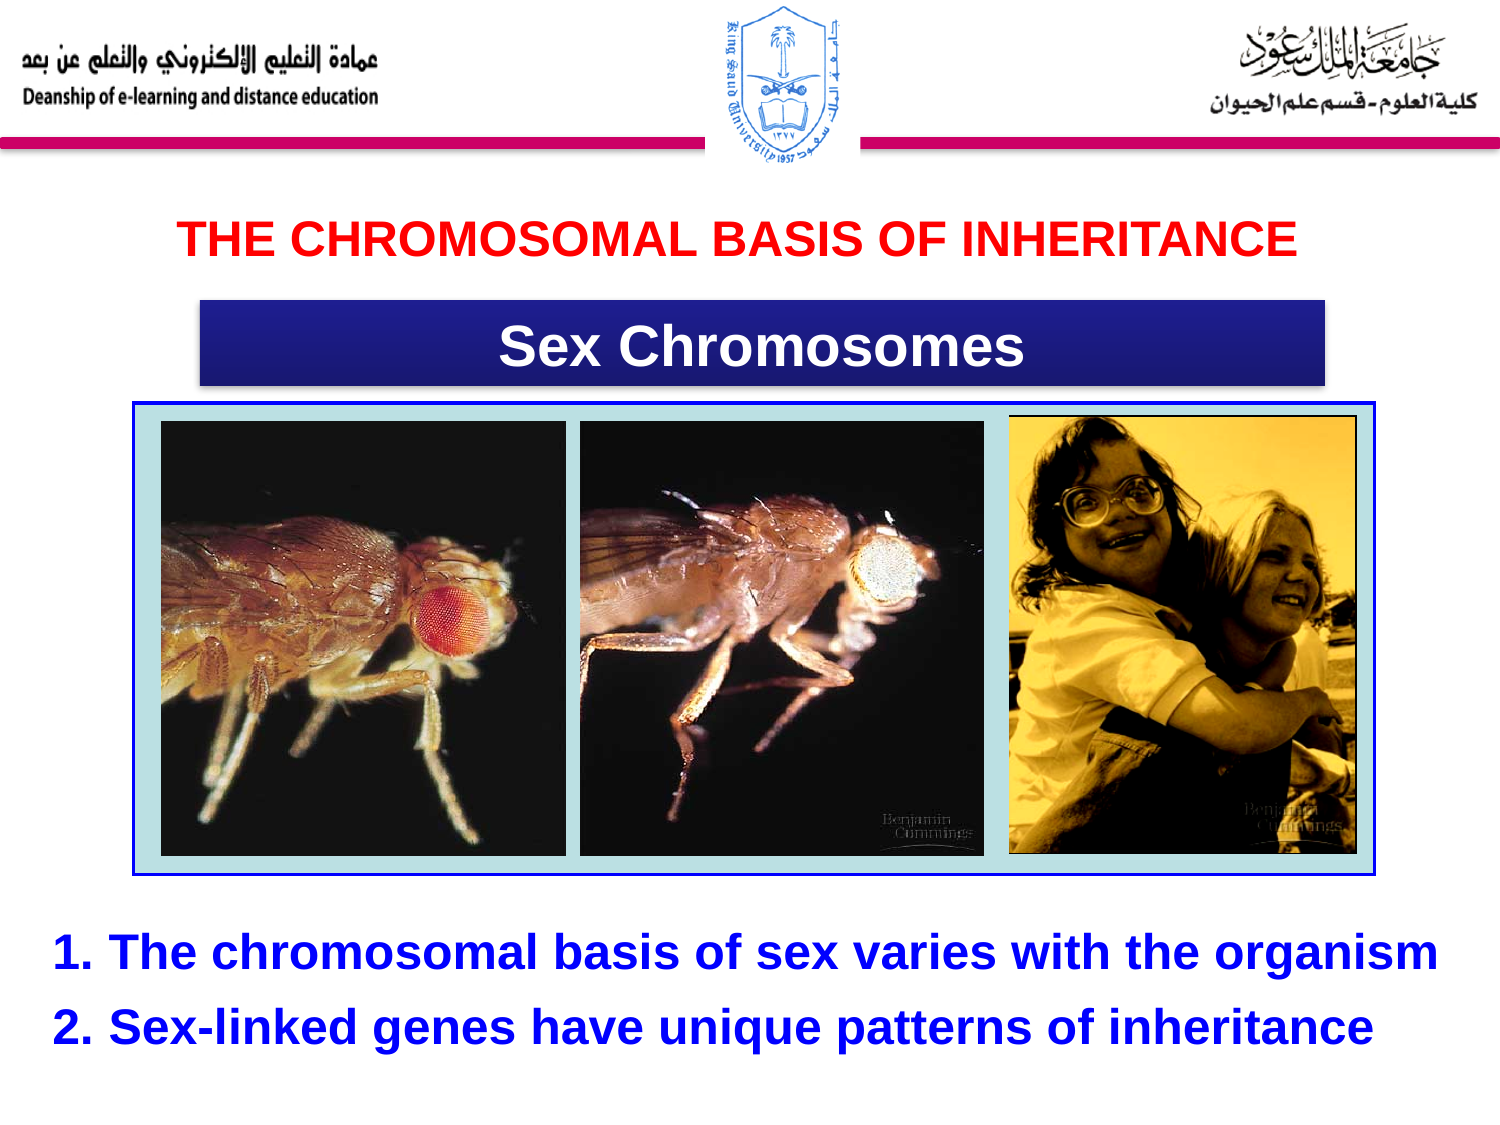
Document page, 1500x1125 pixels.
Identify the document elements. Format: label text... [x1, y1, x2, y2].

text_box The chromosomal basis of sex varies with the organism Sex-linked genes have unique patterns of inheritance [37, 897, 1475, 1063]
text_box THE CHROMOSOMAL BASIS OF INHERITANCE [50, 199, 1425, 274]
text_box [0, 0, 1500, 168]
text_box Sex Chromosomes [199, 300, 1325, 386]
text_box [133, 402, 1376, 876]
text_box [421, 395, 774, 401]
